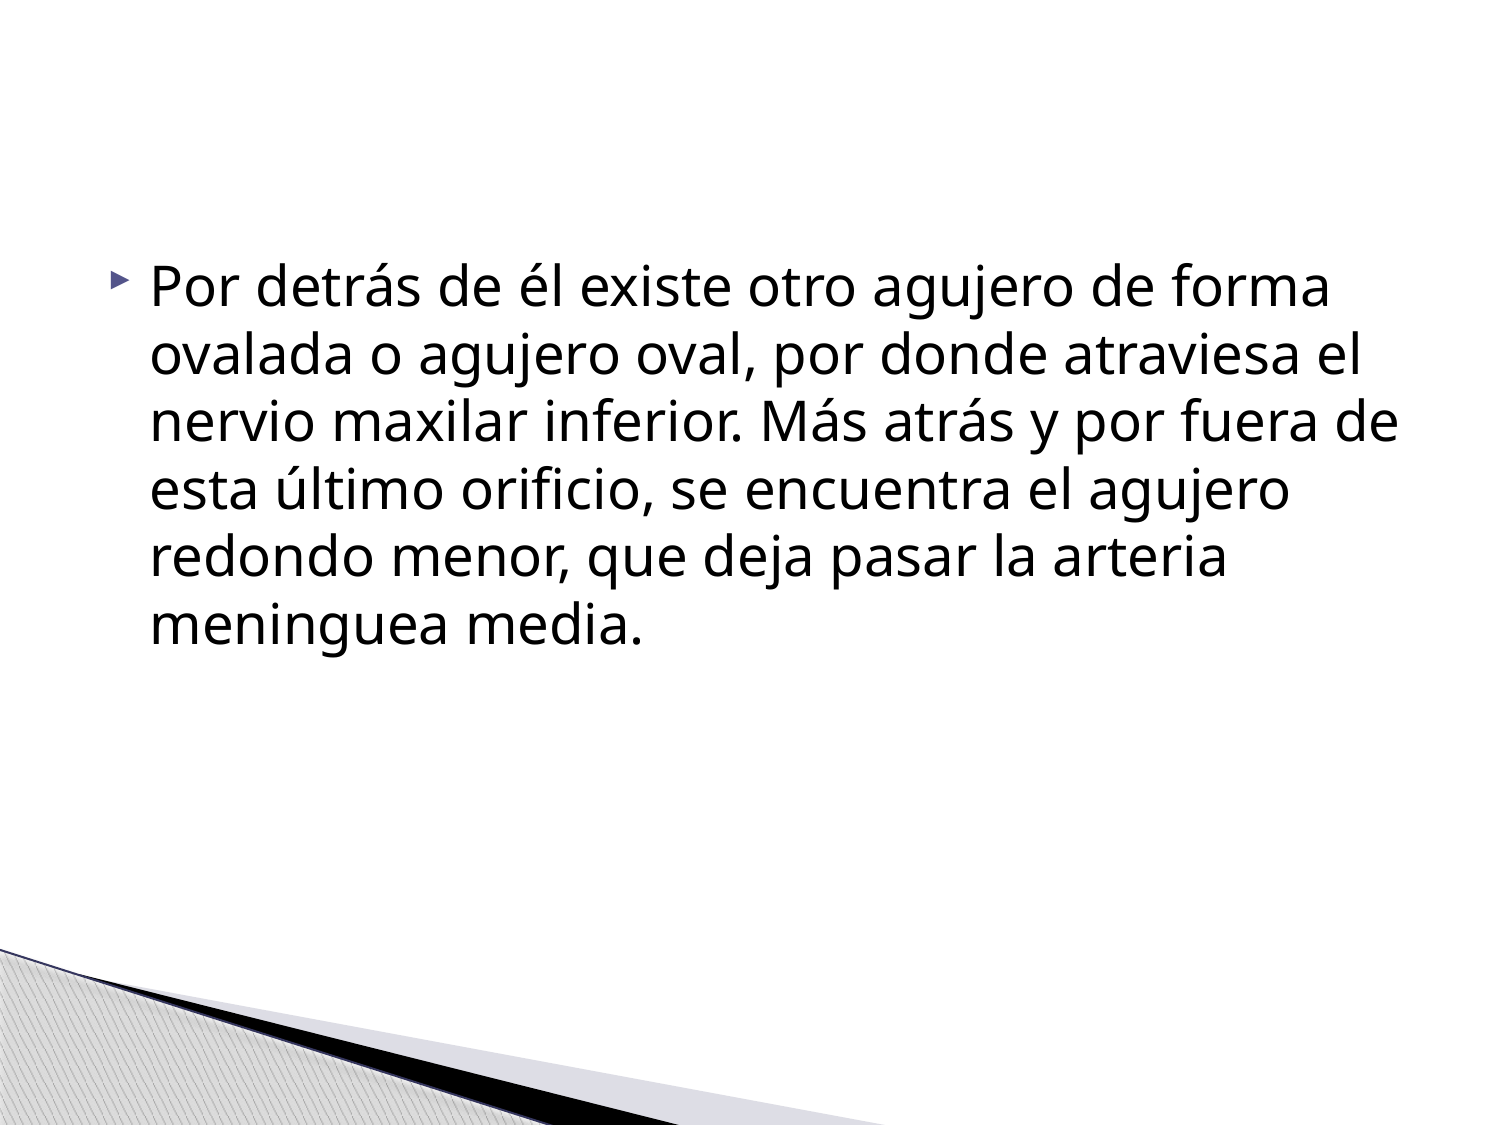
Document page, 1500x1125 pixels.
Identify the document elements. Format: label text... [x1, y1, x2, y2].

list Por detrás de él existe otro agujero de forma ovalada o agujero oval, por donde atraviesa el nervio maxilar inferior. Más atrás y por fuera de esta último orificio, se encuentra el agujero redondo menor, que deja pasar la arteria meninguea media. [75, 243, 1425, 986]
